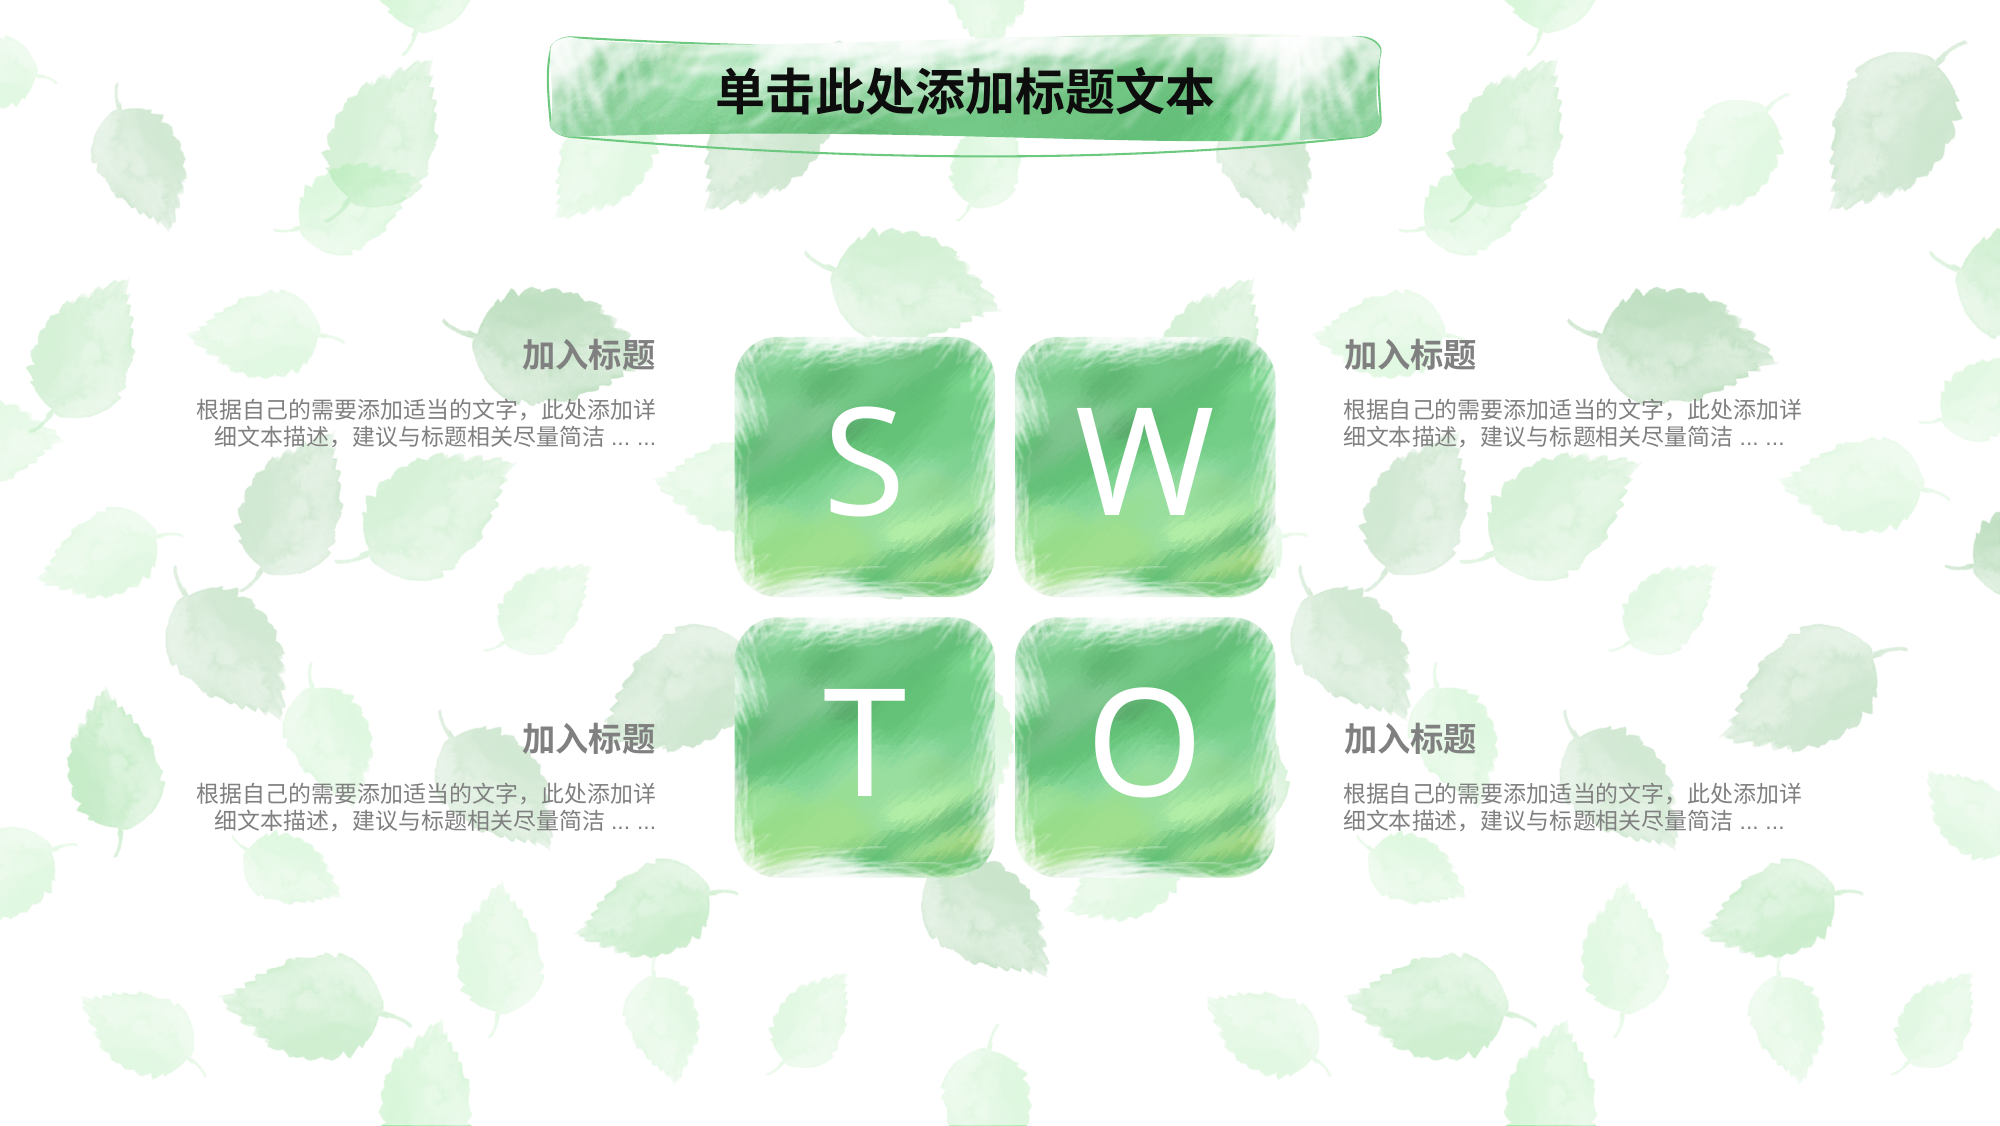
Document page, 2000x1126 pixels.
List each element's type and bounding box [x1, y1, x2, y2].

text_box [734, 336, 1276, 878]
picture [995, 137, 1359, 142]
picture [1033, 33, 1356, 37]
text_box [167, 327, 672, 487]
text_box [550, 37, 1381, 137]
text_box [1328, 327, 1833, 487]
text_box [1328, 711, 1833, 871]
text_box [167, 711, 672, 871]
